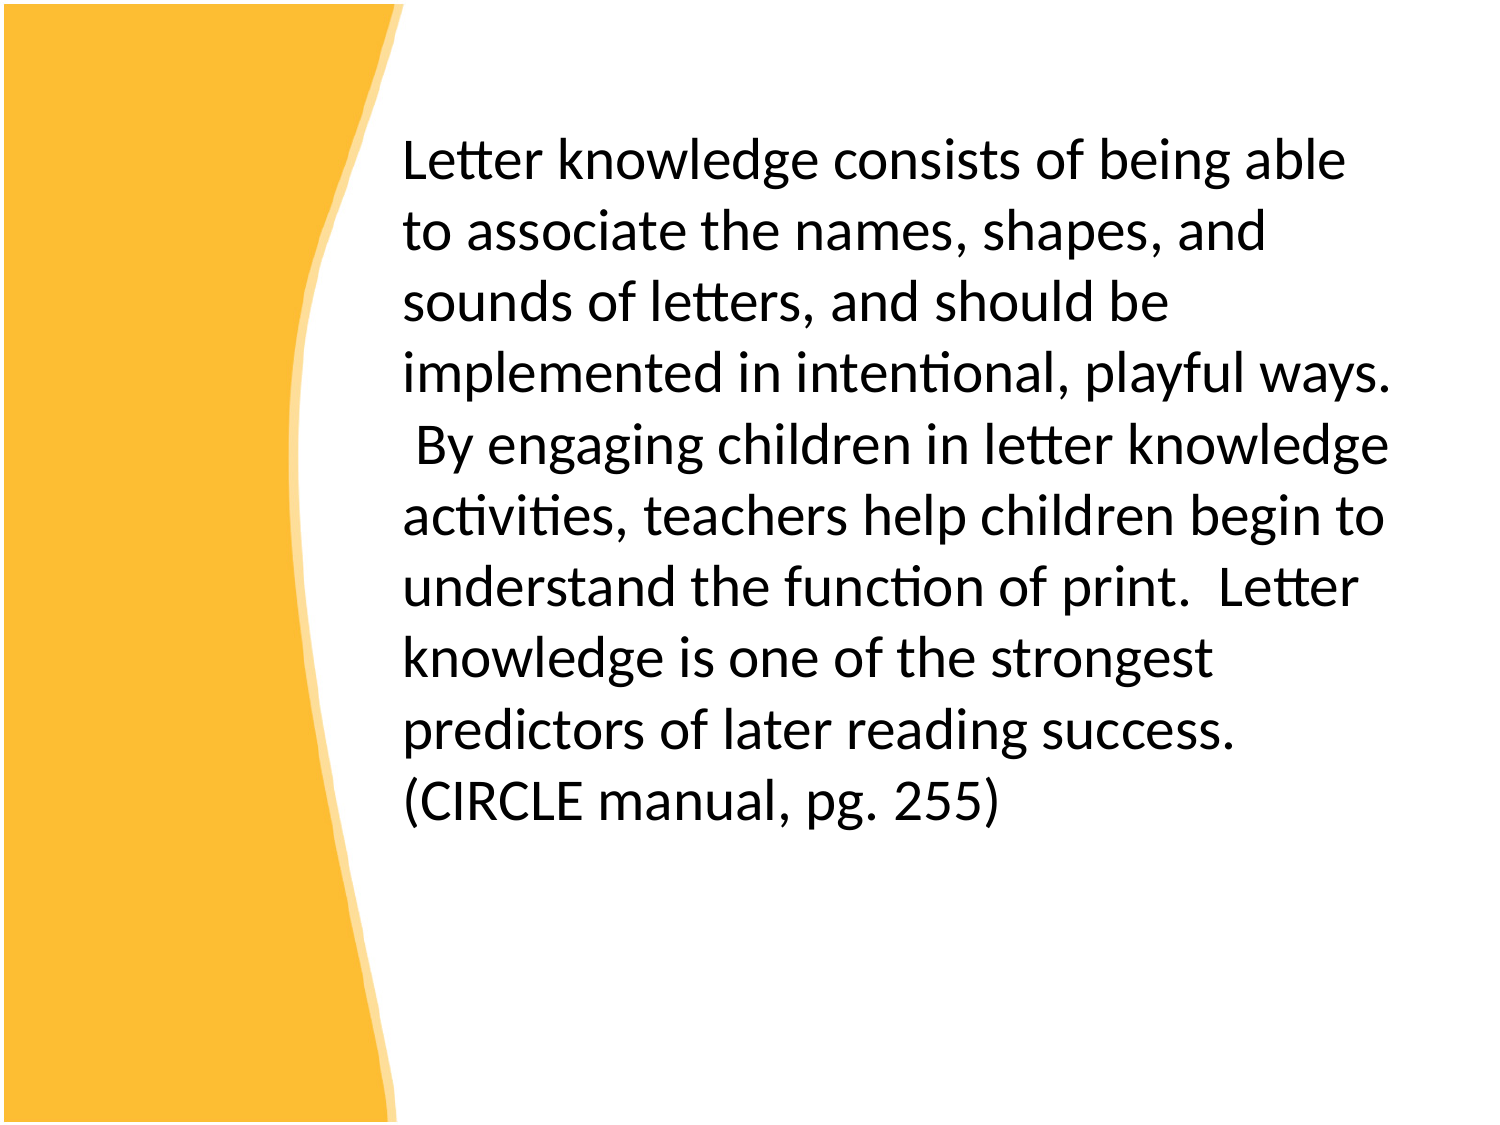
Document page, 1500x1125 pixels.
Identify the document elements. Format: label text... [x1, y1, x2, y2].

list Letter knowledge consists of being able to associate the names, shapes, and sounds of letters, and should be implemented in intentional, playful ways. By engaging children in letter knowledge activities, teachers help children begin to understand the function of print. Letter knowledge is one of the strongest predictors of later reading success. (CIRCLE manual, pg. 255) [387, 112, 1415, 855]
picture [0, 0, 1500, 1125]
